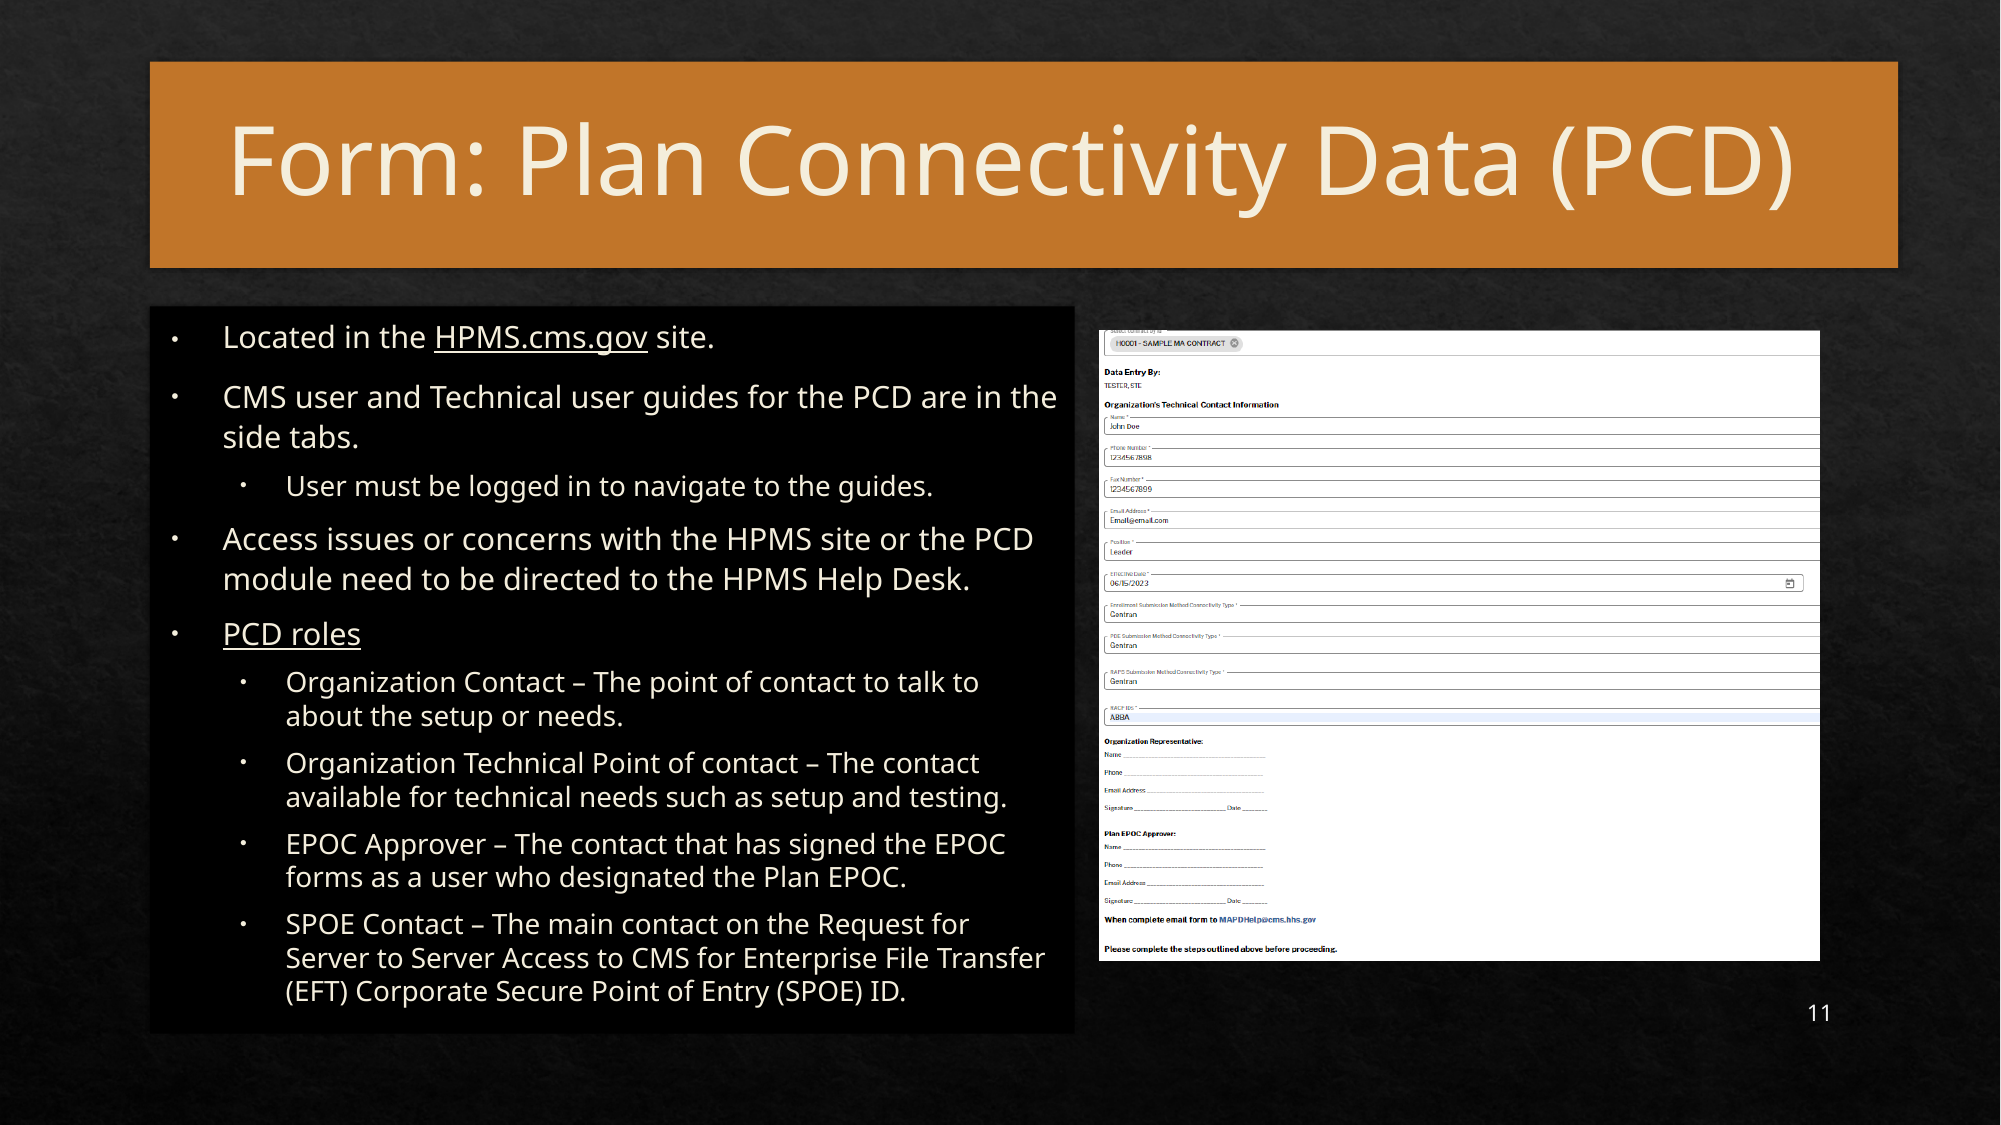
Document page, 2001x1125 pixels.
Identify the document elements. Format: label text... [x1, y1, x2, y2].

picture [1098, 330, 1821, 961]
text_box Form: Plan Connectivity Data (PCD) [149, 61, 1899, 268]
slide_number 11 [1724, 984, 1849, 1045]
list Located in the HPMS.cms.gov site. CMS user and Technical user guides for the PCD are in the side tabs. User must be logged in to navigate to the guides. Access issues or concerns with the HPMS site or the PCD module need to be directed to the HPMS Help Desk. PCD roles Organization Contact – The point of contact to talk to about the setup or needs. Organization Technical Point of contact – The contact available for technical needs such as setup and testing. EPOC Approver – The contact that has signed the EPOC forms as a user who designated the Plan EPOC. SPOE Contact – The main contact on the Request for Server to Server Access to CMS for Enterprise File Transfer (EFT) Corporate Secure Point of Entry (SPOE) ID. [149, 306, 1075, 1034]
